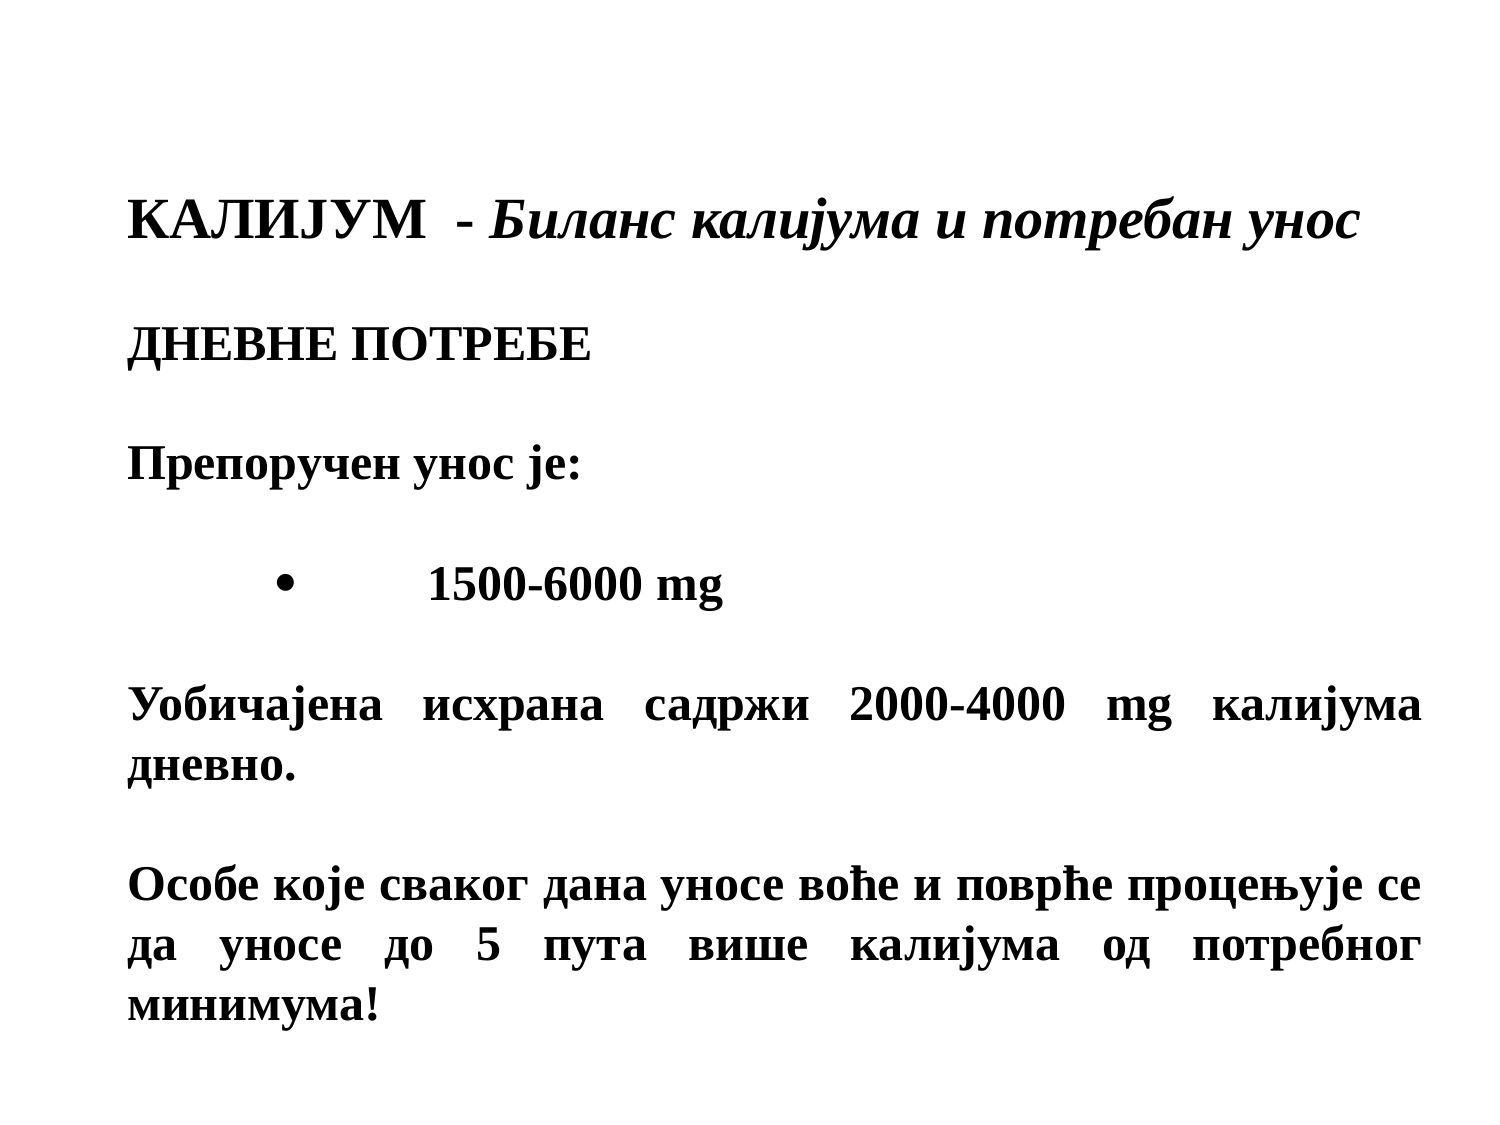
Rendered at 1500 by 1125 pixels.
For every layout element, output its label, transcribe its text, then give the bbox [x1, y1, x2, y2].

text_box КАЛИЈУМ - Биланс калијума и потребан унос ДНЕВНЕ ПОТРЕБЕ Препоручен унос је: · 1500-6000 mg Уобичајена исхрана садржи 2000-4000 mg калијума дневно. Особе које сваког дана уносе воће и поврће процењује се да уносе до 5 пута више калијума од потребног минимума! [112, 172, 1438, 1038]
